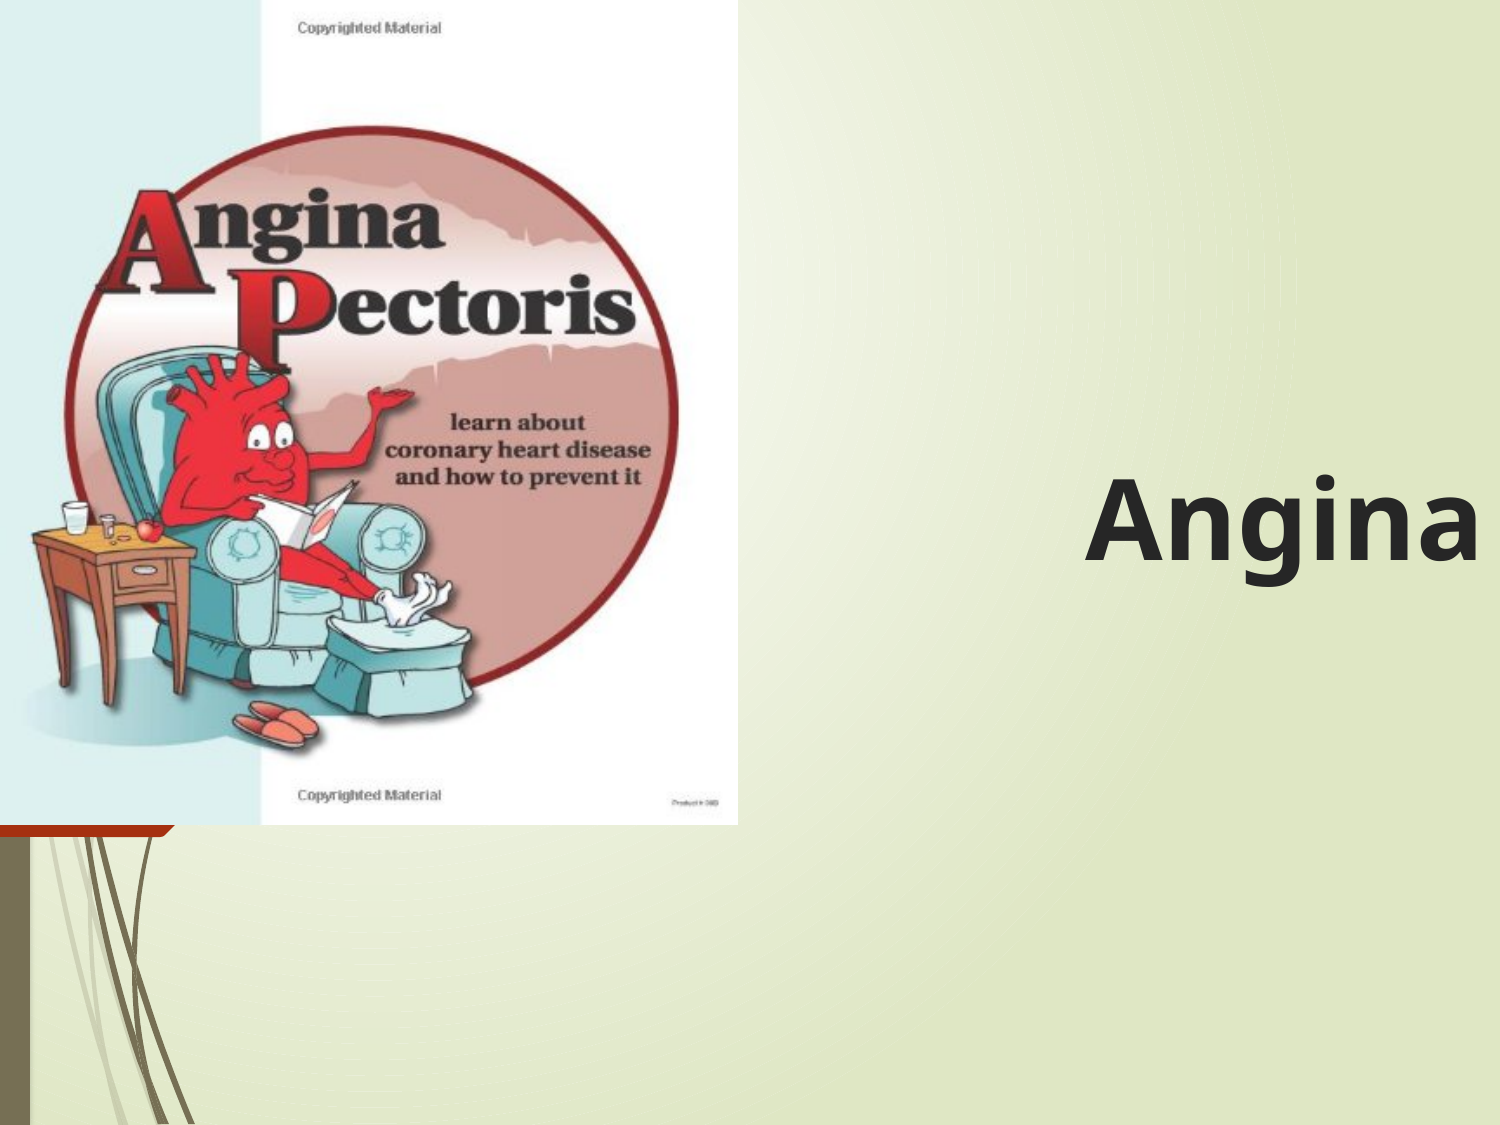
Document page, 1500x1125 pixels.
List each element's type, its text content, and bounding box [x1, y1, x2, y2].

title Angina [738, 0, 1500, 591]
picture [0, 0, 738, 826]
